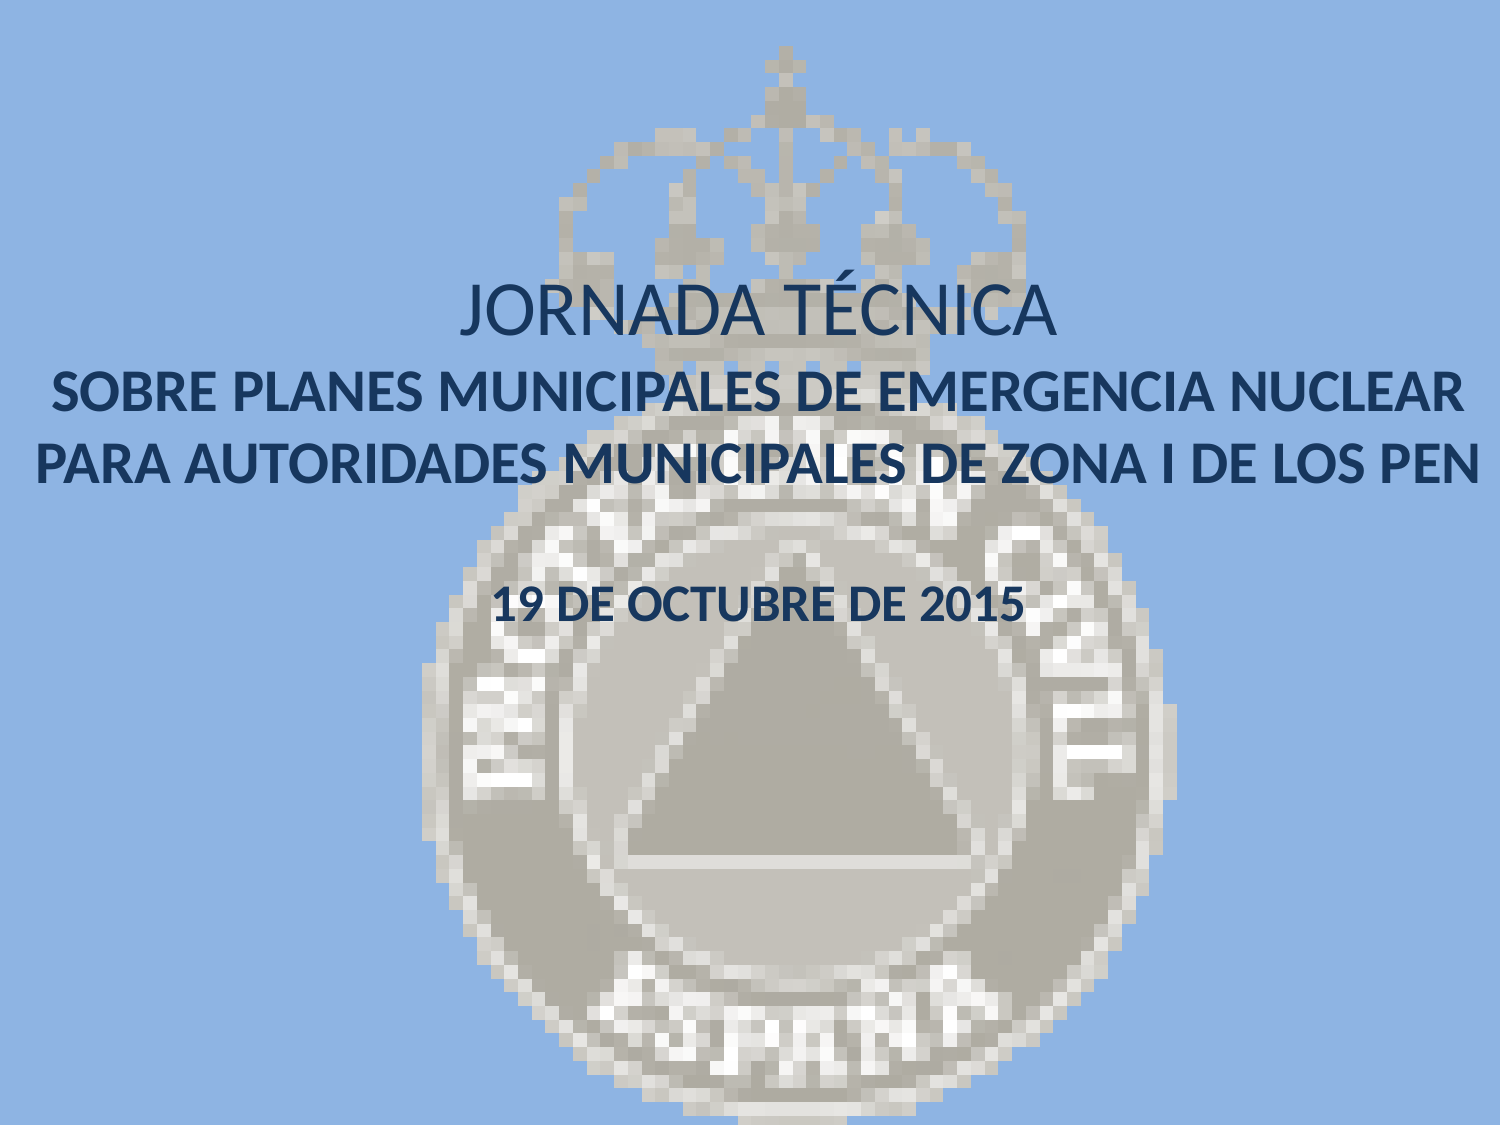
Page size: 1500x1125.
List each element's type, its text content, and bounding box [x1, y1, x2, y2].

picture [395, 18, 1191, 1125]
title JORNADA TÉCNICA SOBRE PLANES MUNICIPALES DE EMERGENCIA NUCLEAR PARA AUTORIDADES MUNICIPALES DE ZONA I DE LOS PEN 19 DE OCTUBRE DE 2015 [17, 243, 390, 646]
title JORNADA TÉCNICA SOBRE PLANES MUNICIPALES DE EMERGENCIA NUCLEAR PARA AUTORIDADES MUNICIPALES DE ZONA I DE LOS PEN 19 DE OCTUBRE DE 2015 [1194, 243, 1500, 646]
